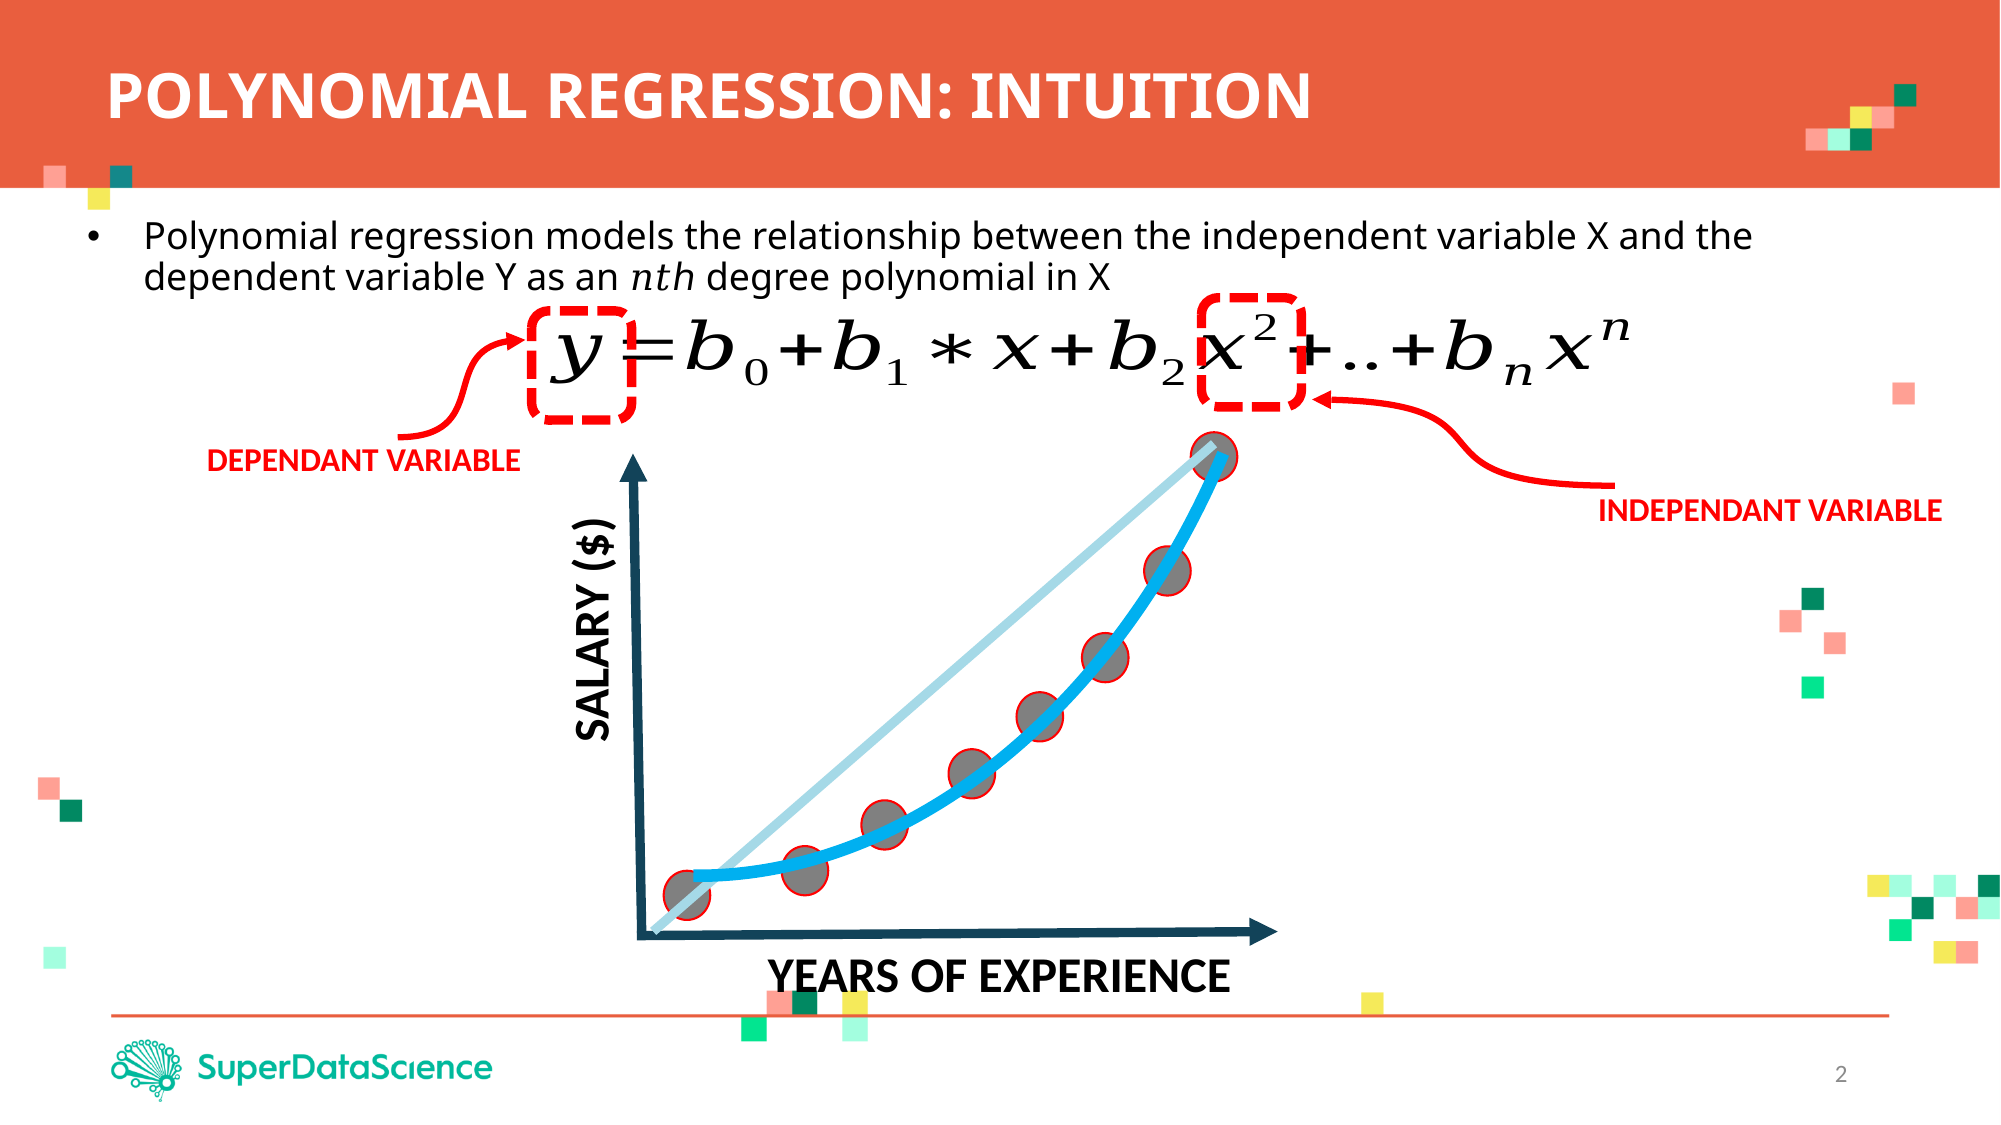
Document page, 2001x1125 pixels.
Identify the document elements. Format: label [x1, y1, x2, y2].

text_box [397, 339, 526, 438]
picture [0, 0, 2000, 1125]
text_box [642, 931, 1278, 936]
text_box [653, 443, 1214, 932]
text_box [1312, 399, 1615, 486]
text_box [632, 453, 642, 940]
